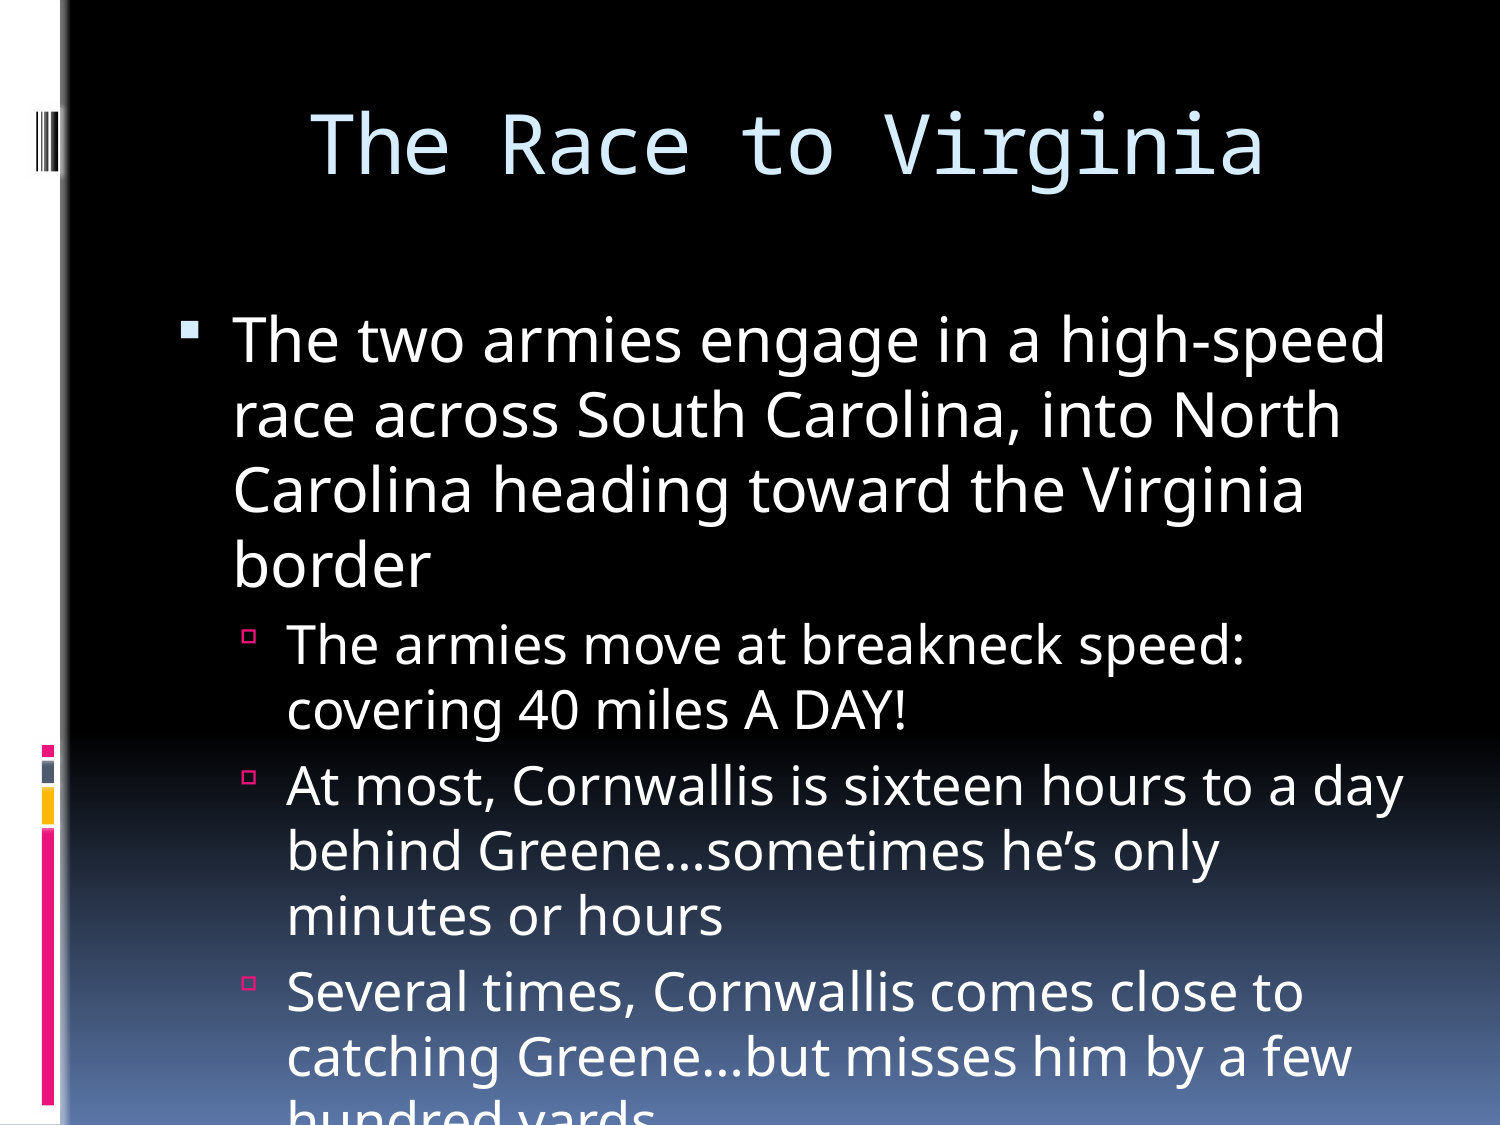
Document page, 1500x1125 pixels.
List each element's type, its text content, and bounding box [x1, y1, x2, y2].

list The two armies engage in a high-speed race across South Carolina, into North Carolina heading toward the Virginia border The armies move at breakneck speed: covering 40 miles A DAY! At most, Cornwallis is sixteen hours to a day behind Greene…sometimes he’s only minutes or hours Several times, Cornwallis comes close to catching Greene…but misses him by a few hundred yards [150, 292, 1425, 1043]
title The Race to Virginia [150, 83, 1425, 234]
